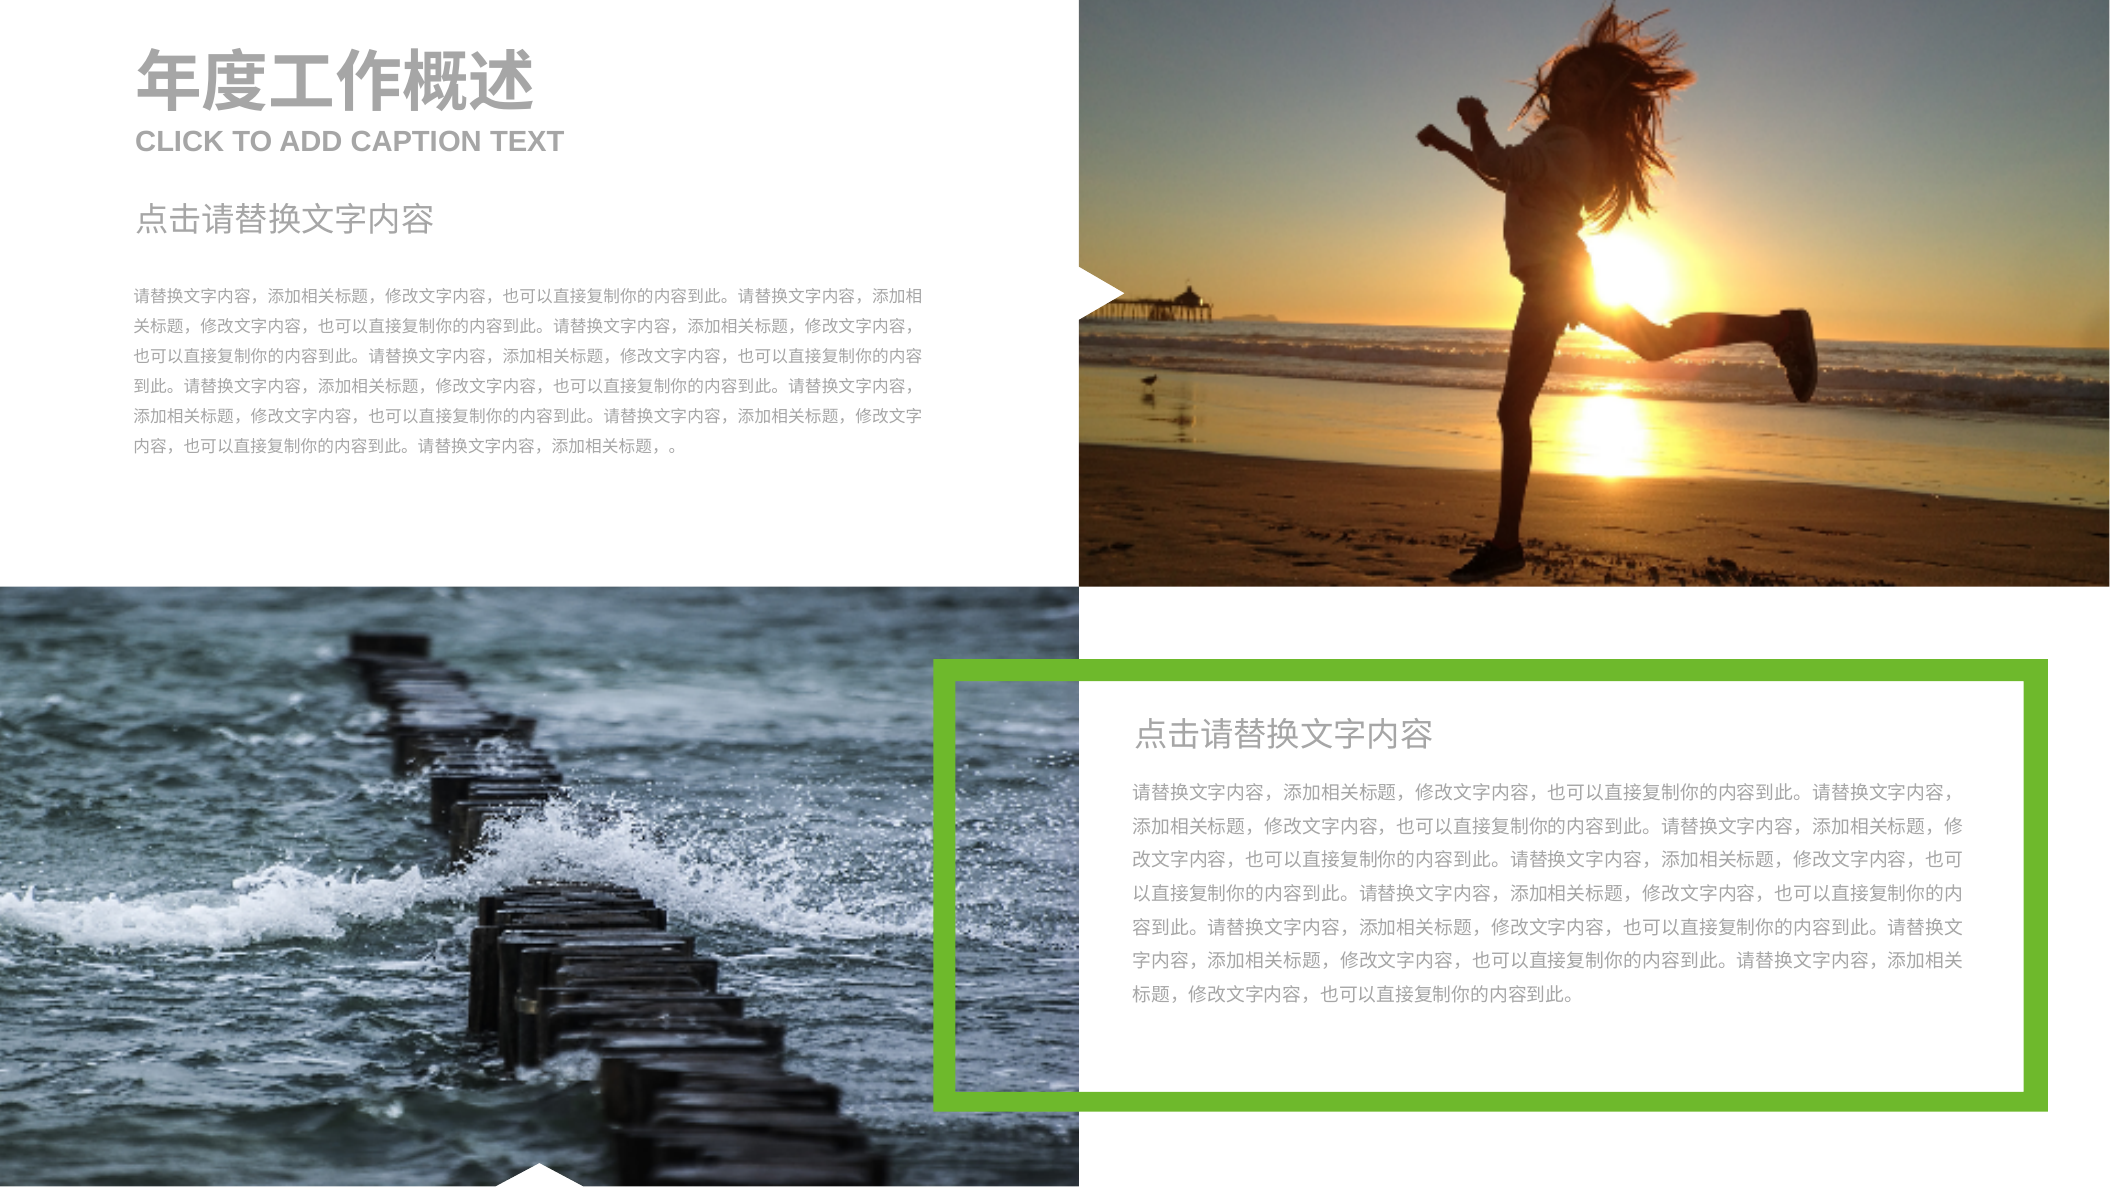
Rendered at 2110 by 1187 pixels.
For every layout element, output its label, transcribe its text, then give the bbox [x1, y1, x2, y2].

text_box [0, 585, 1080, 1187]
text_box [933, 659, 2048, 1112]
text_box [1077, 0, 2110, 588]
text_box 年度工作概述 [135, 38, 596, 119]
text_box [133, 197, 924, 458]
text_box CLICK TO ADD CAPTION TEXT [135, 122, 596, 158]
